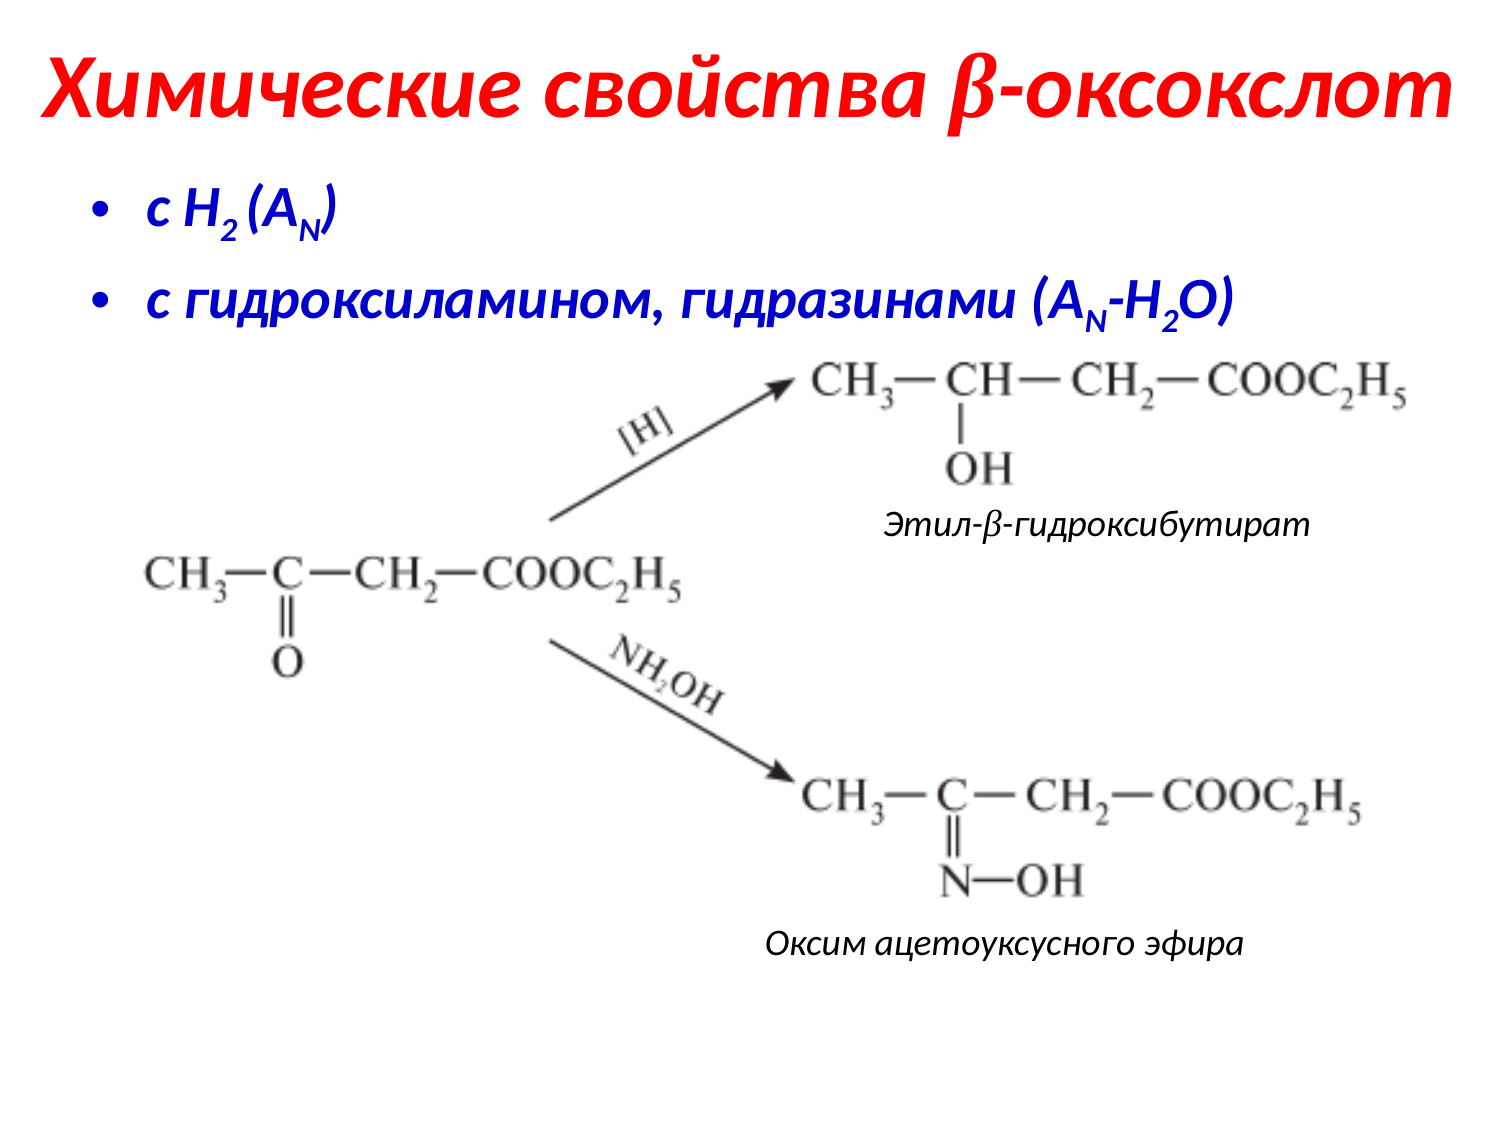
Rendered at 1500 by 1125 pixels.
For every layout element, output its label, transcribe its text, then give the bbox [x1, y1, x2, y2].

list c H2 (AN) с гидроксиламином, гидразинами (АN-H2O) [74, 160, 1426, 1006]
picture [100, 340, 1417, 906]
text_box Оксим ацетоуксусного эфира [749, 914, 1416, 970]
title Химические свойства β-оксокслот [0, 0, 1500, 162]
